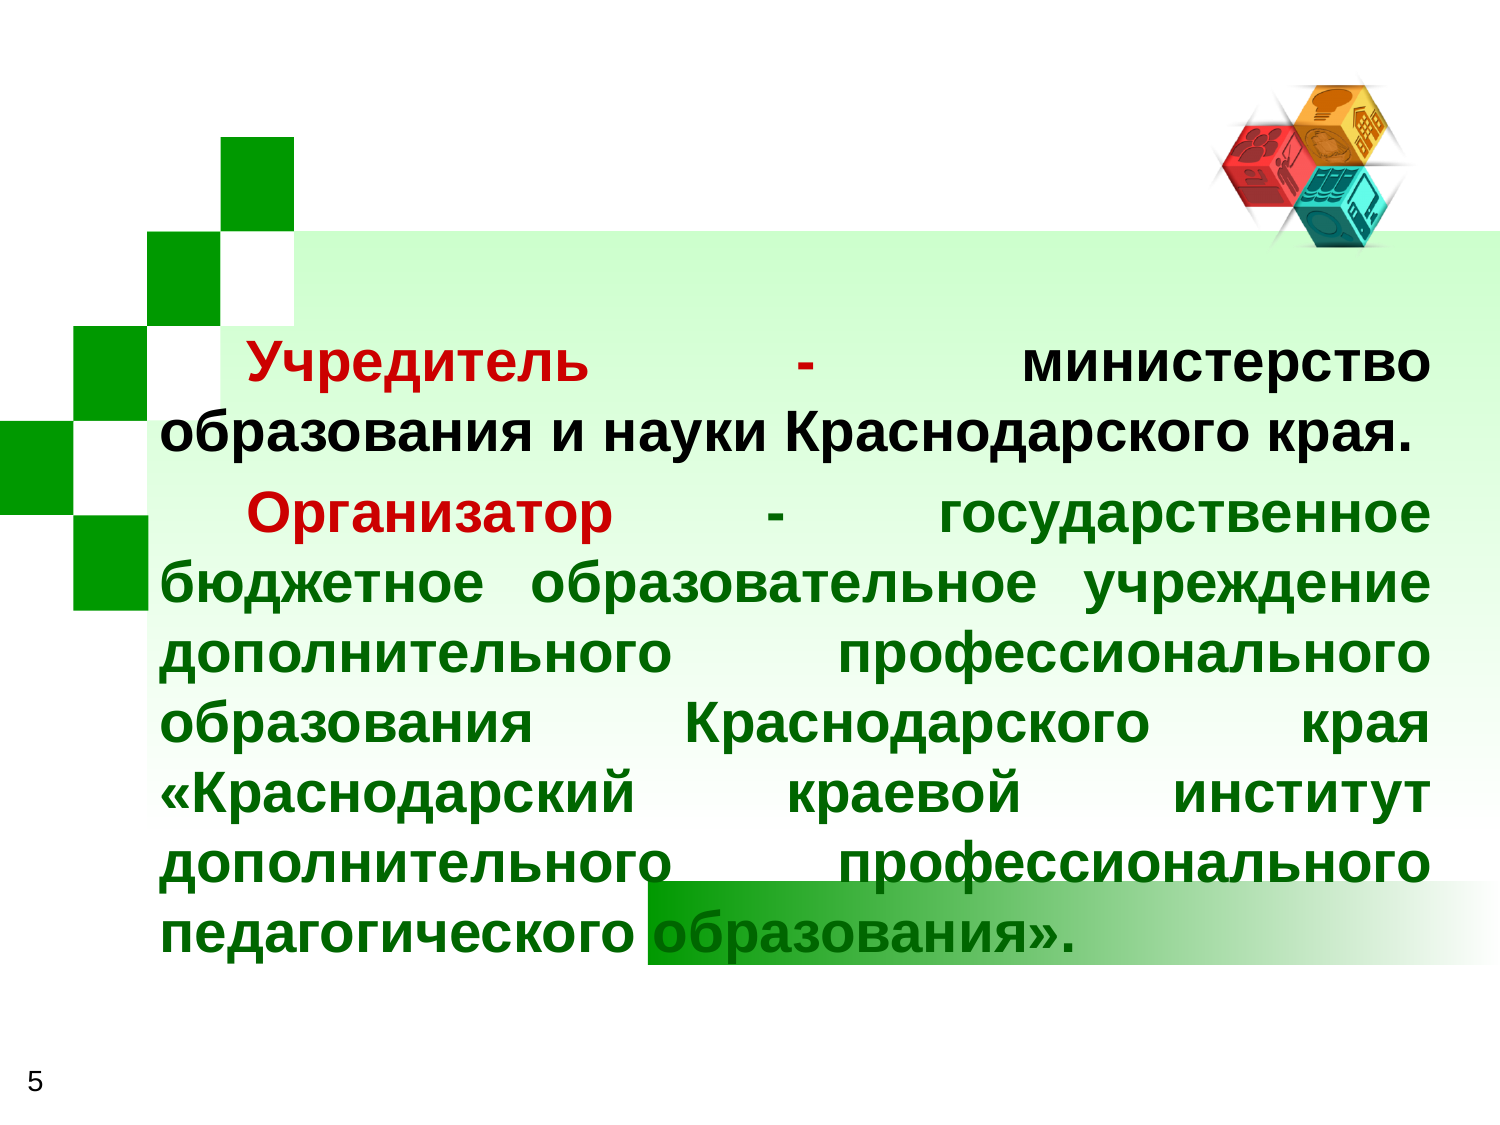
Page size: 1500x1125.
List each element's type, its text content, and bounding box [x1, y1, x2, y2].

slide_number 5 [0, 1054, 59, 1125]
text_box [0, 136, 1500, 965]
picture [1206, 70, 1419, 259]
